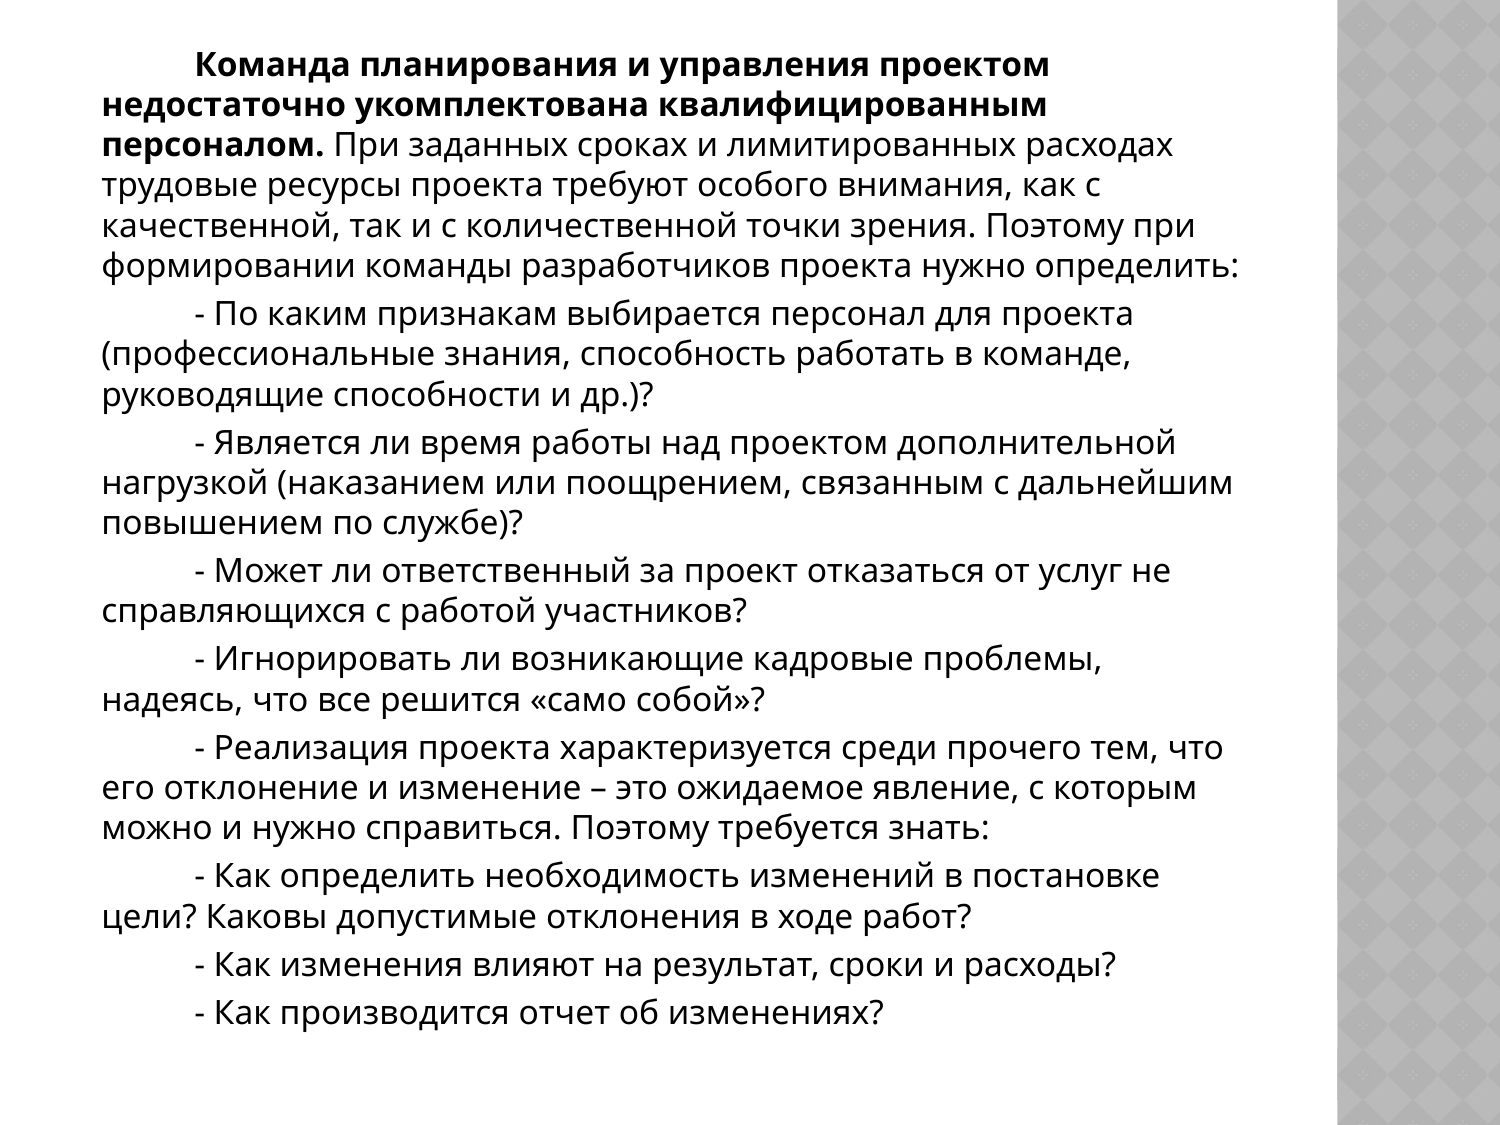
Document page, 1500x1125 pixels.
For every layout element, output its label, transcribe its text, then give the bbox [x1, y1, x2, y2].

list Команда планирования и управления проектом недостаточно укомплектована квалифицированным персоналом. При заданных сроках и лимитированных расходах трудовые ресурсы проекта требуют особого внимания, как с качественной, так и с количественной точки зрения. Поэтому при формировании команды разработчиков проекта нужно определить: - По каким признакам выбирается персонал для проекта (профессиональные знания, способность работать в команде, руководящие способности и др.)? - Является ли время работы над проектом дополнительной нагрузкой (наказанием или поощрением, связанным с дальнейшим повышением по службе)? - Может ли ответственный за проект отказаться от услуг не справляющихся с работой участников? - Игнорировать ли возникающие кадровые проблемы, надеясь, что все решится «само собой»? - Реализация проекта характеризуется среди прочего тем, что его отклонение и изменение – это ожидаемое явление, с которым можно и нужно справиться. Поэтому требуется знать: - Как определить необходимость изменений в постановке цели? Каковы допустимые отклонения в ходе работ? - Как изменения влияют на результат, сроки и расходы? - Как производится отчет об изменениях? [46, 35, 1263, 1059]
